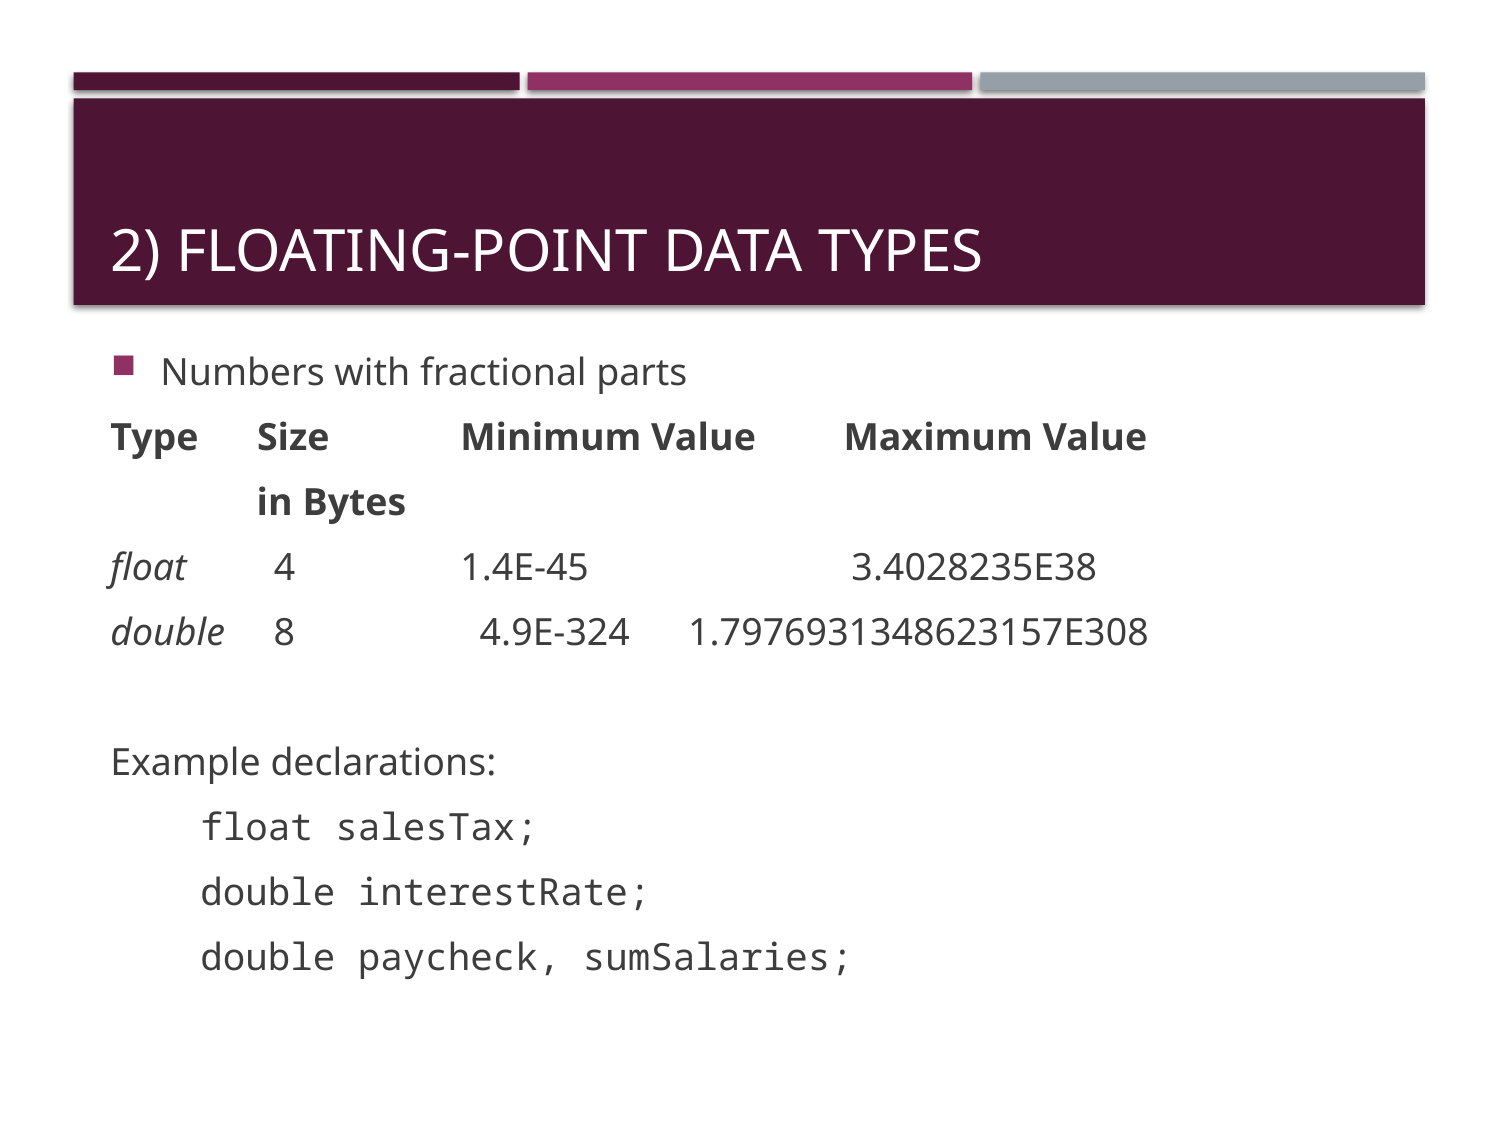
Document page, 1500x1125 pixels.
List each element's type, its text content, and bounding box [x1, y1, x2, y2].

list Numbers with fractional parts Type Size Minimum Value Maximum Value in Bytes float 4 1.4E-45 3.4028235E38 double 8 4.9E-324 1.7976931348623157E308 Example declarations: float salesTax; double interestRate; double paycheck, sumSalaries; [95, 365, 1406, 962]
title 2) Floating-Point Data Types [95, 112, 1406, 291]
